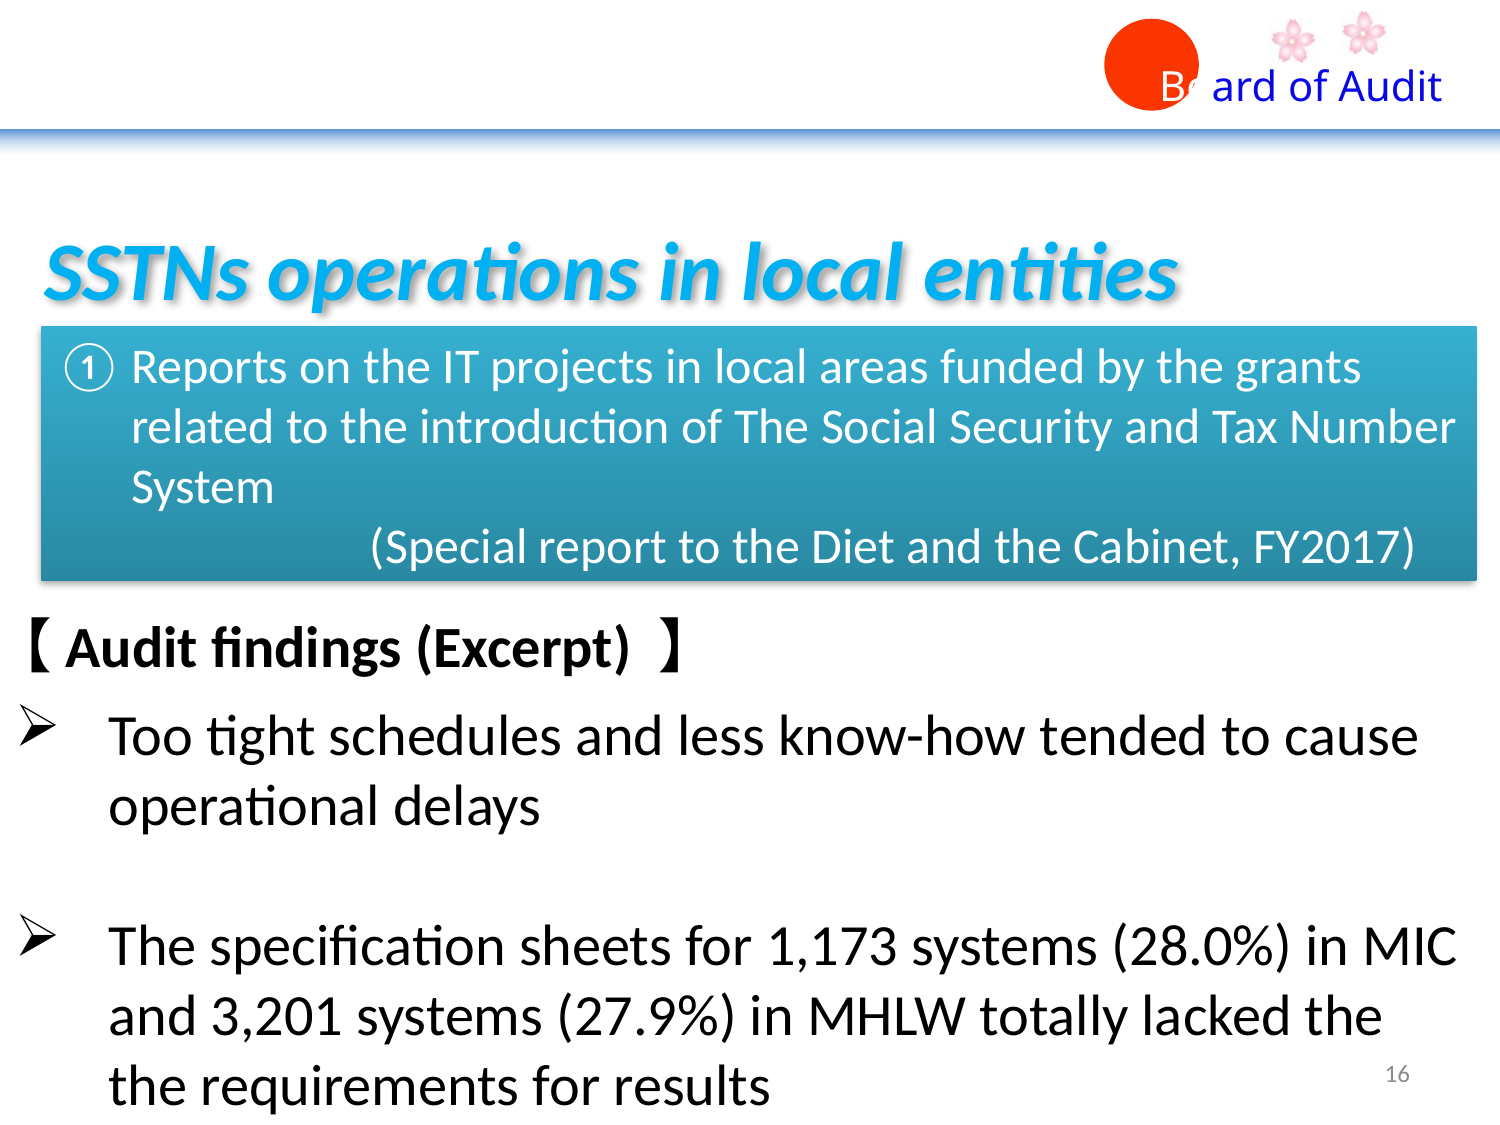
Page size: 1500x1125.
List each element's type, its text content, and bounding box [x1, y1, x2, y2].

picture [1269, 18, 1316, 63]
text_box SSTNs operations in local entities [29, 210, 1199, 325]
text_box 【Audit findings (Excerpt) 】 [0, 601, 732, 687]
picture [1340, 10, 1387, 55]
text_box Reports on the IT projects in local areas funded by the grants related to the introduction of The Social Security and Tax Number System (Special report to the Diet and the Cabinet, FY2017) [41, 326, 1477, 581]
text_box Too tight schedules and less know-how tended to cause operational delays The specification sheets for 1,173 systems (28.0%) in MIC and 3,201 systems (27.9%) in MHLW totally lacked the the requirements for results [0, 690, 1488, 1125]
